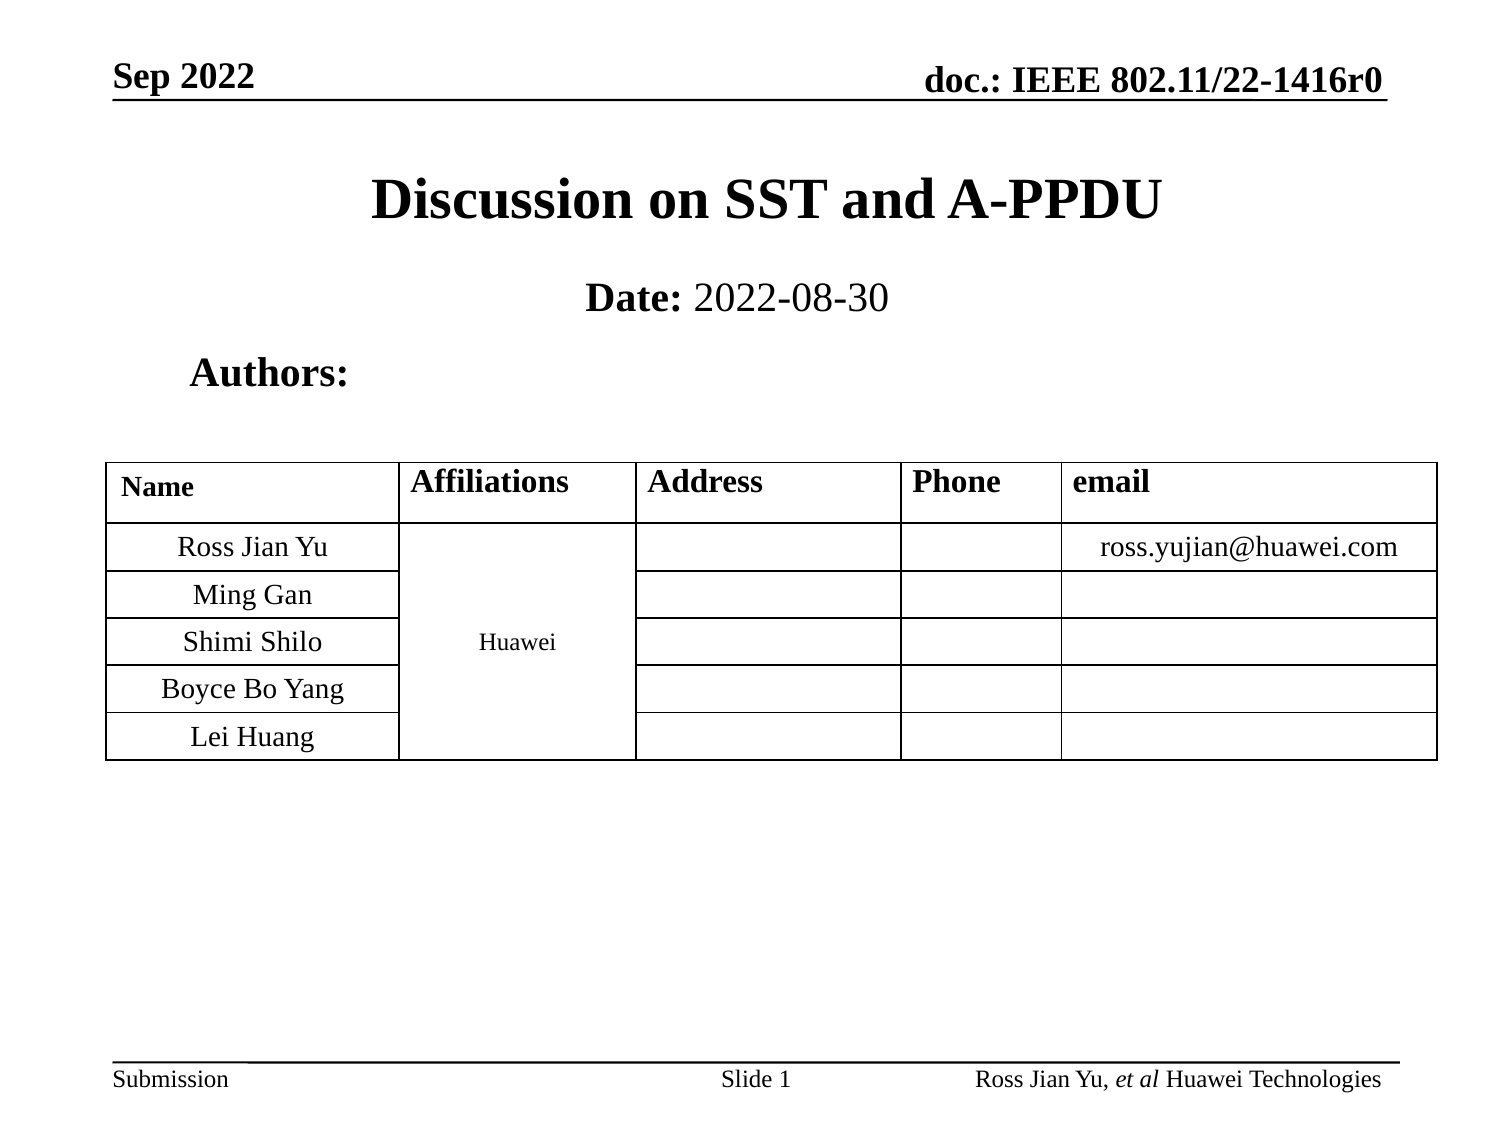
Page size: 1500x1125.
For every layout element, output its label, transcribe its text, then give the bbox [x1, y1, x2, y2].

table_cell Shimi Shilo [107, 619, 398, 664]
table_cell ross.yujian@huawei.com [1062, 524, 1436, 570]
table_cell [1062, 619, 1436, 664]
title Discussion on SST and A-PPDU [27, 124, 1500, 251]
table_cell [637, 666, 900, 712]
table_cell Huawei [400, 524, 635, 759]
table_cell [902, 572, 1061, 617]
slide_number Slide 1 [712, 1061, 800, 1093]
table_cell [637, 619, 900, 664]
table_cell [1062, 666, 1436, 712]
table_cell [637, 713, 900, 759]
table_header Phone [902, 463, 1061, 522]
text_box Authors: [174, 337, 412, 400]
table_cell [637, 524, 900, 570]
table_header Name [107, 463, 398, 522]
table_cell [637, 572, 900, 617]
table_cell Ross Jian Yu [107, 524, 398, 570]
table_cell Ming Gan [107, 572, 398, 617]
table_cell [902, 619, 1061, 664]
table_cell Lei Huang [107, 713, 398, 759]
table_cell [1062, 713, 1436, 759]
table_cell [902, 713, 1061, 759]
list Date: 2022-08-30 [99, 262, 1376, 326]
table_cell [902, 524, 1061, 570]
table_cell [1062, 572, 1436, 617]
table_header email [1062, 463, 1436, 522]
table_cell [902, 666, 1061, 712]
table_header Affiliations [400, 463, 635, 522]
table_header Address [637, 463, 900, 522]
table_cell Boyce Bo Yang [107, 666, 398, 712]
